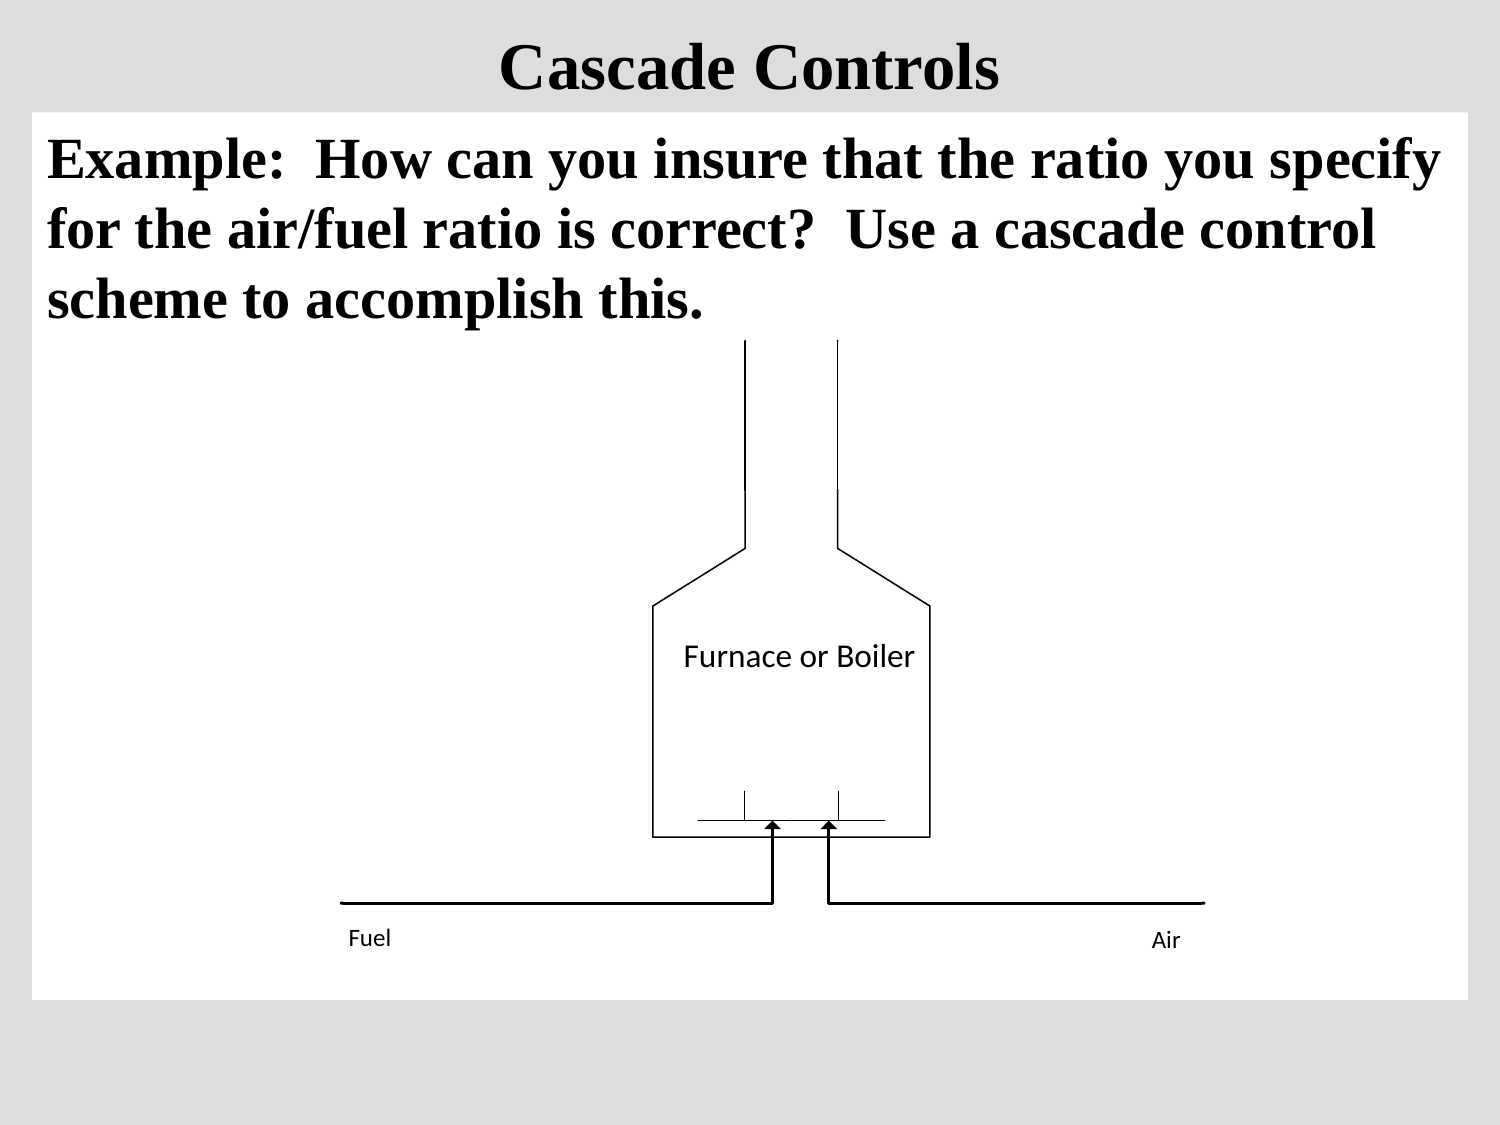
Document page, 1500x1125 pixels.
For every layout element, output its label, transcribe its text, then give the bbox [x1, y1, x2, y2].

title Cascade Controls [43, 12, 1457, 112]
picture [337, 337, 1209, 959]
subtitle Example: How can you insure that the ratio you specify for the air/fuel ratio is correct? Use a cascade control scheme to accomplish this. [32, 112, 1468, 1000]
